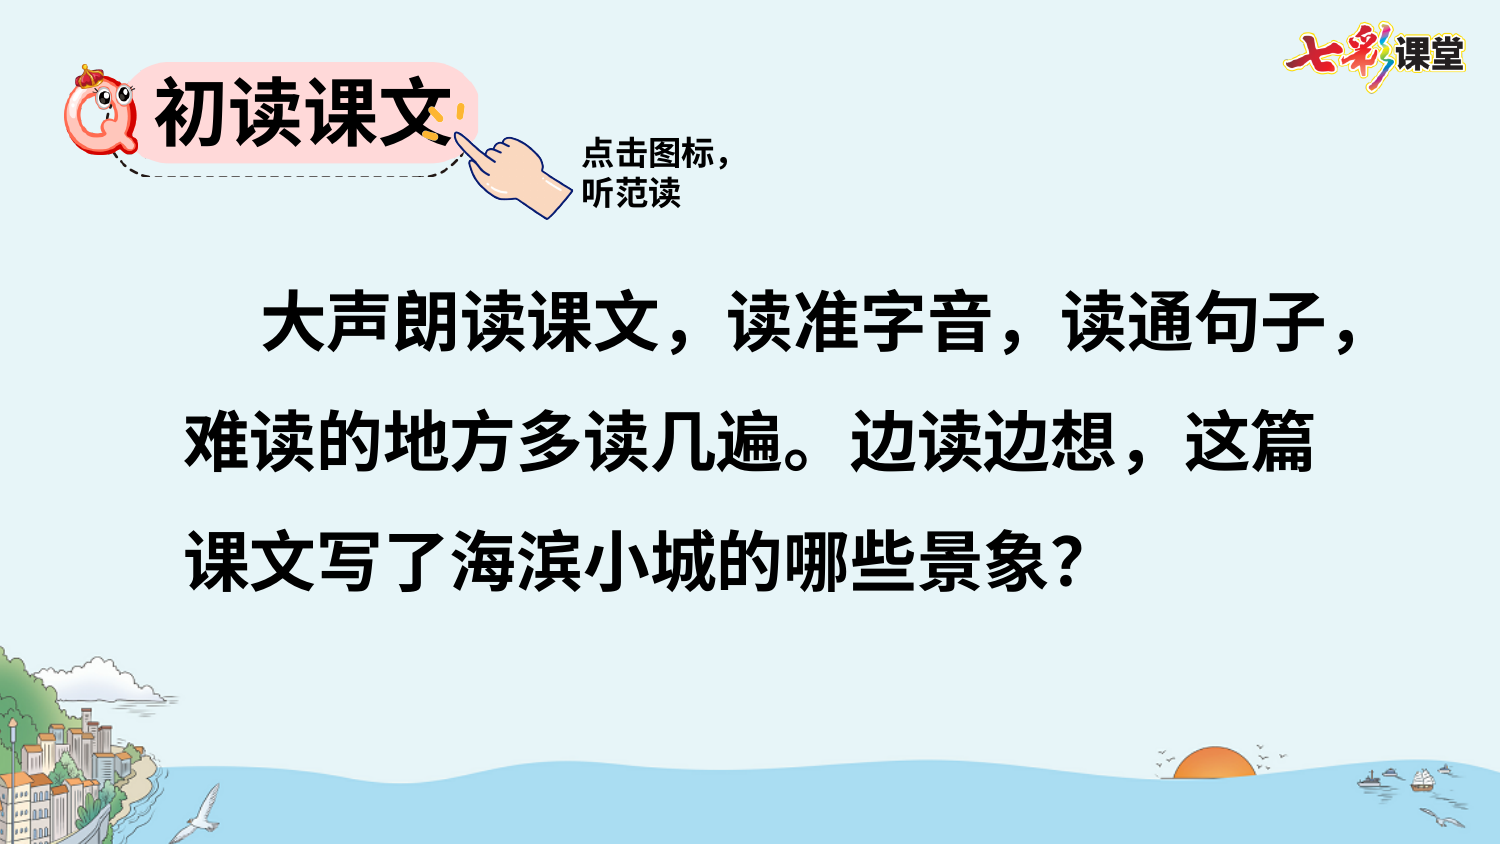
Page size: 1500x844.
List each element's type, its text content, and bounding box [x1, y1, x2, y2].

picture [0, 0, 1500, 844]
text_box 初读课文 [141, 59, 491, 69]
text_box 大声朗读课文，读准字音，读通句子，难读的地方多读几遍。边读边想，这篇课文写了海滨小城的哪些景象？ [168, 232, 1350, 608]
text_box 点击图标， 听范读 [591, 126, 750, 218]
